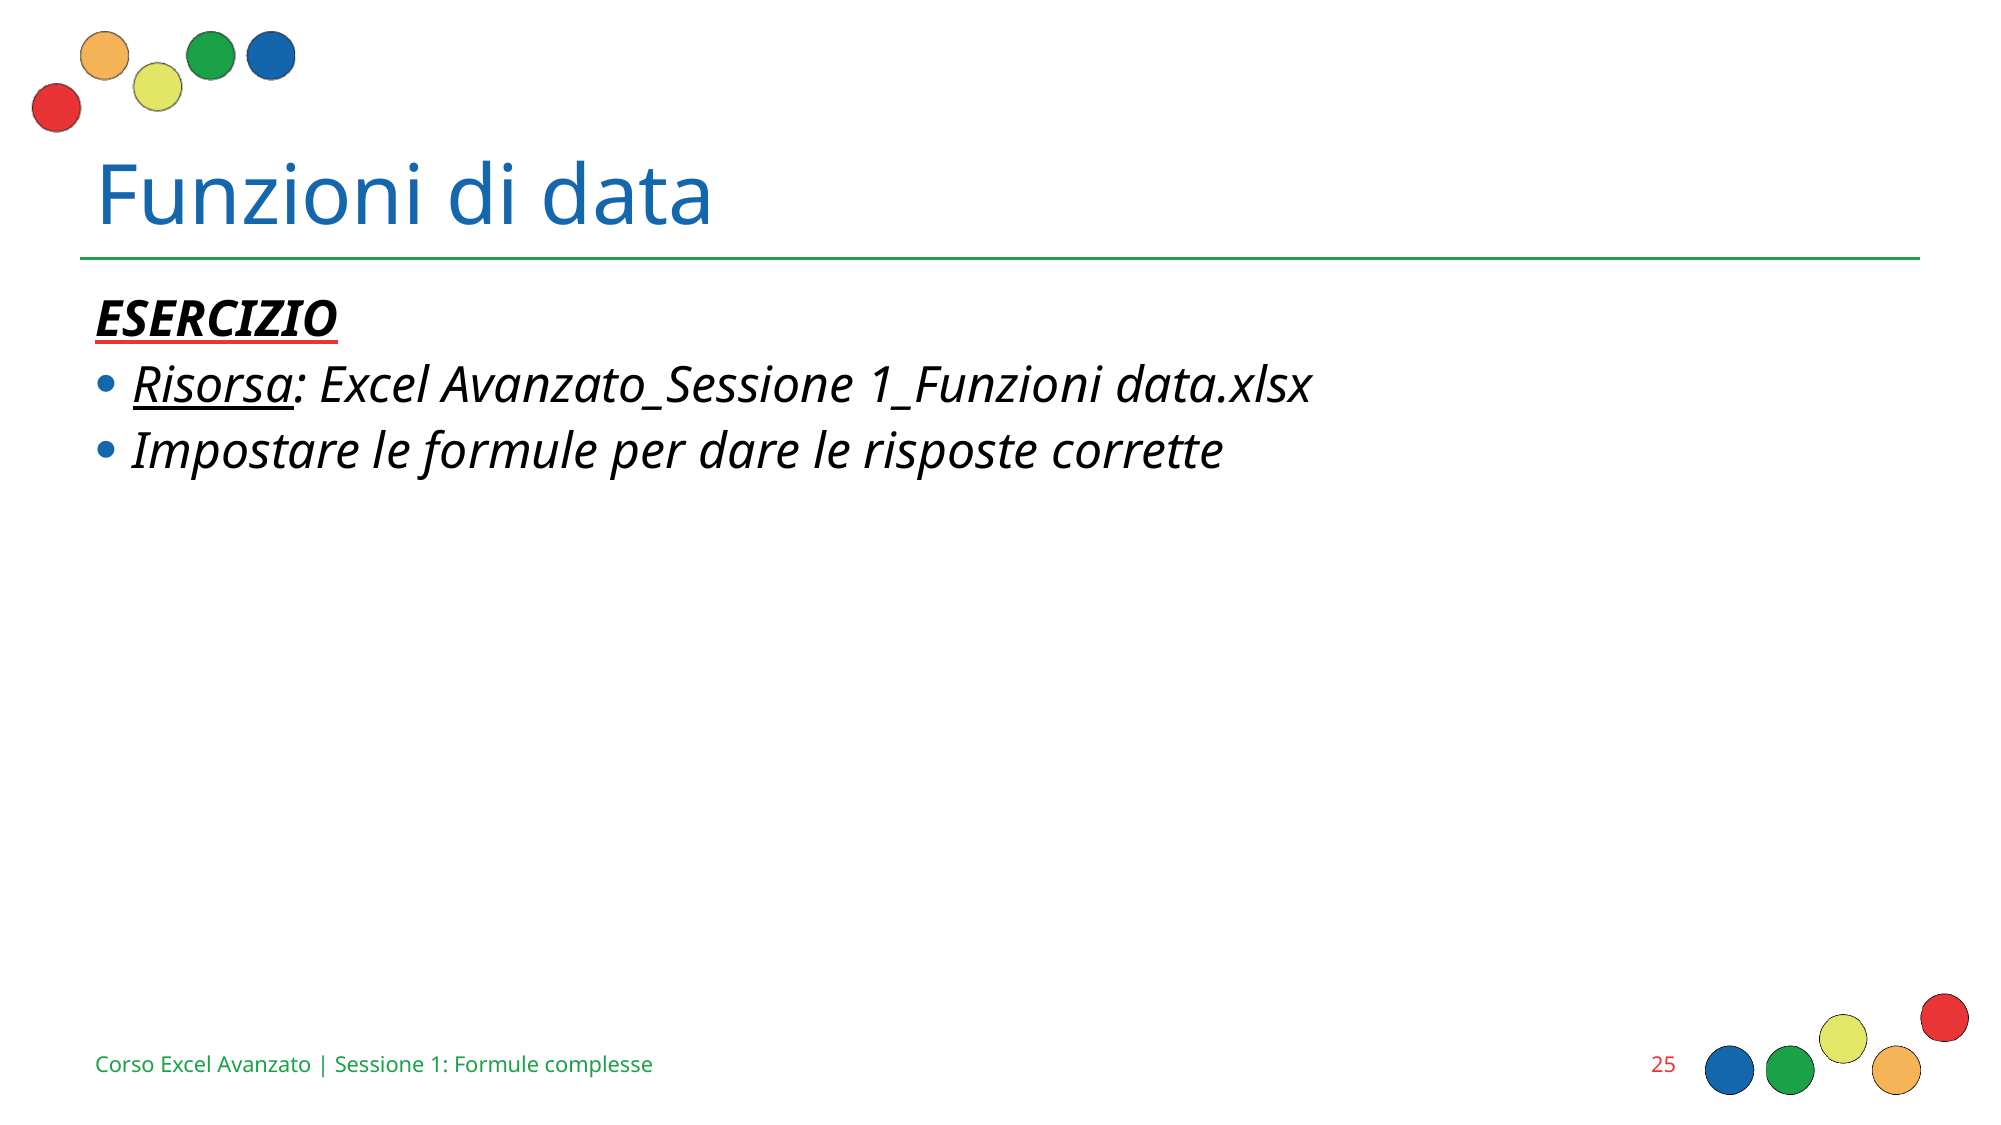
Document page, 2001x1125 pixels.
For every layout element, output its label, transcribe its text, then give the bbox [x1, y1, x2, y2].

list ESERCIZIO Risorsa: Excel Avanzato_Sessione 1_Funzioni data.xlsx Impostare le formule per dare le risposte corrette [80, 278, 1920, 1011]
footer Corso Excel Avanzato | Sessione 1: Formule complesse [80, 1035, 1571, 1096]
slide_number 25 [1583, 1035, 1692, 1096]
picture [1704, 990, 1971, 1096]
picture [29, 30, 295, 135]
title Funzioni di data [80, 123, 1920, 259]
